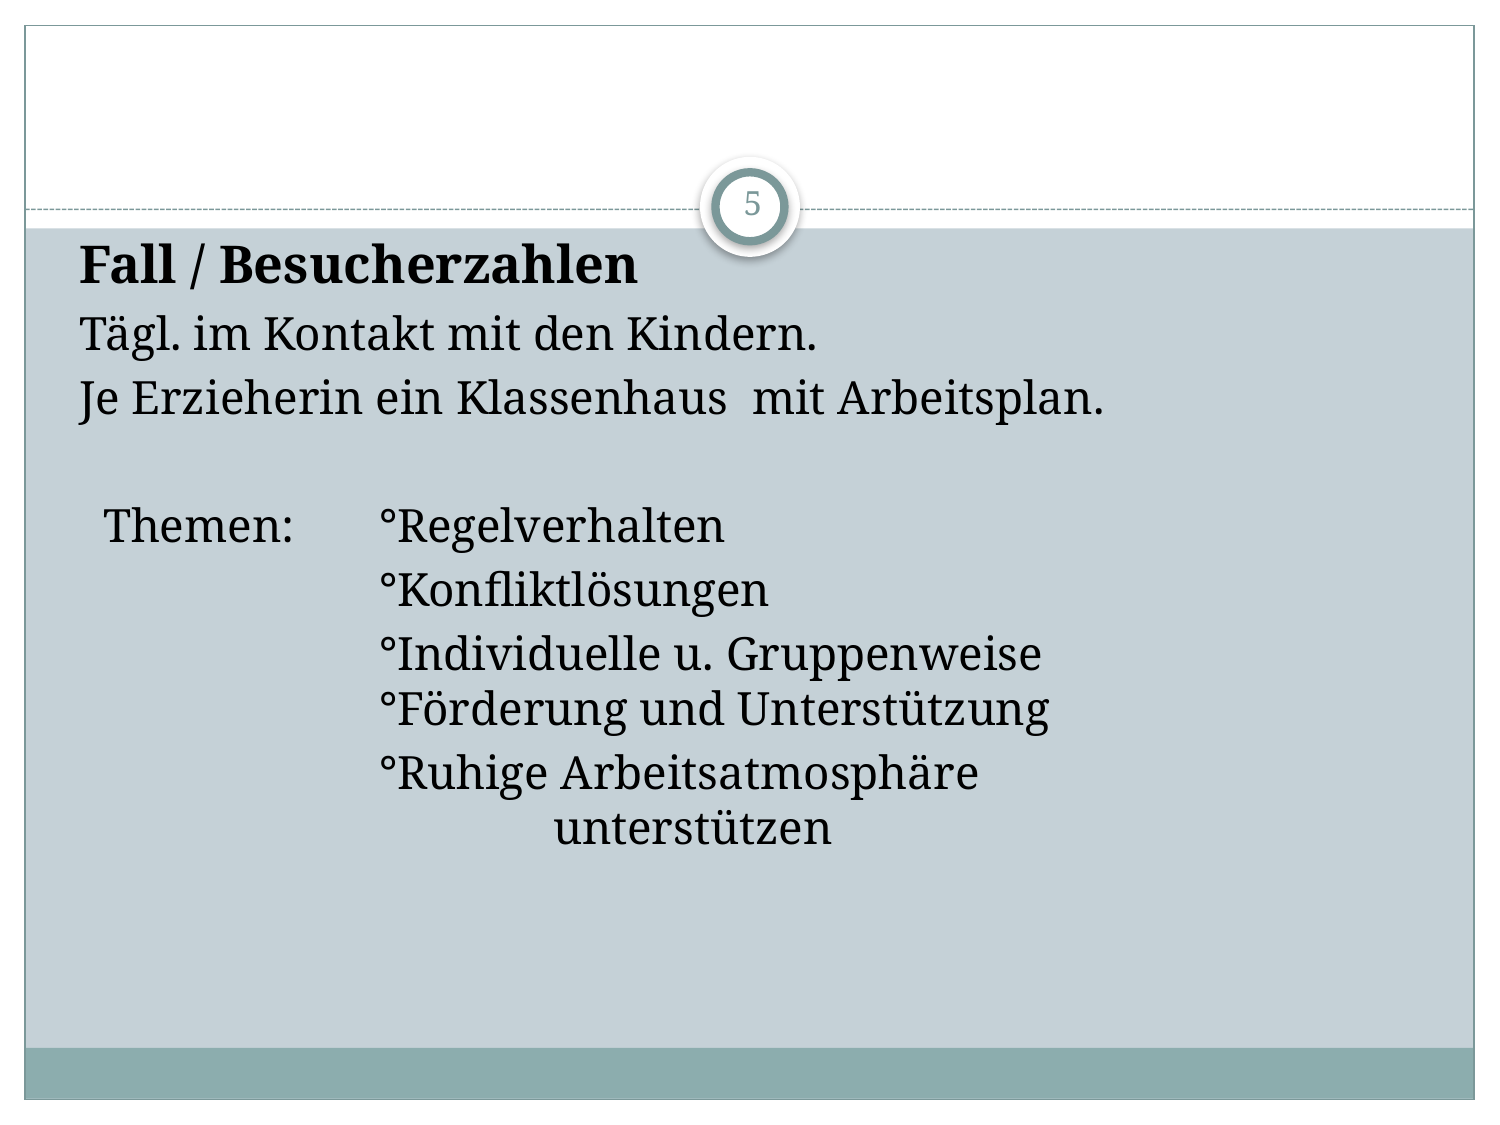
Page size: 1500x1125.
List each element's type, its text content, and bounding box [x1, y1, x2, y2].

list Fall / Besucherzahlen Tägl. im Kontakt mit den Kindern. Je Erzieherin ein Klassenhaus mit Arbeitsplan. Themen: °Regelverhalten °Konfliktlösungen °Individuelle u. Gruppenweise °Förderung und Unterstützung °Ruhige Arbeitsatmosphäre unterstützen [53, 231, 1283, 1000]
slide_number 5 [715, 168, 791, 231]
